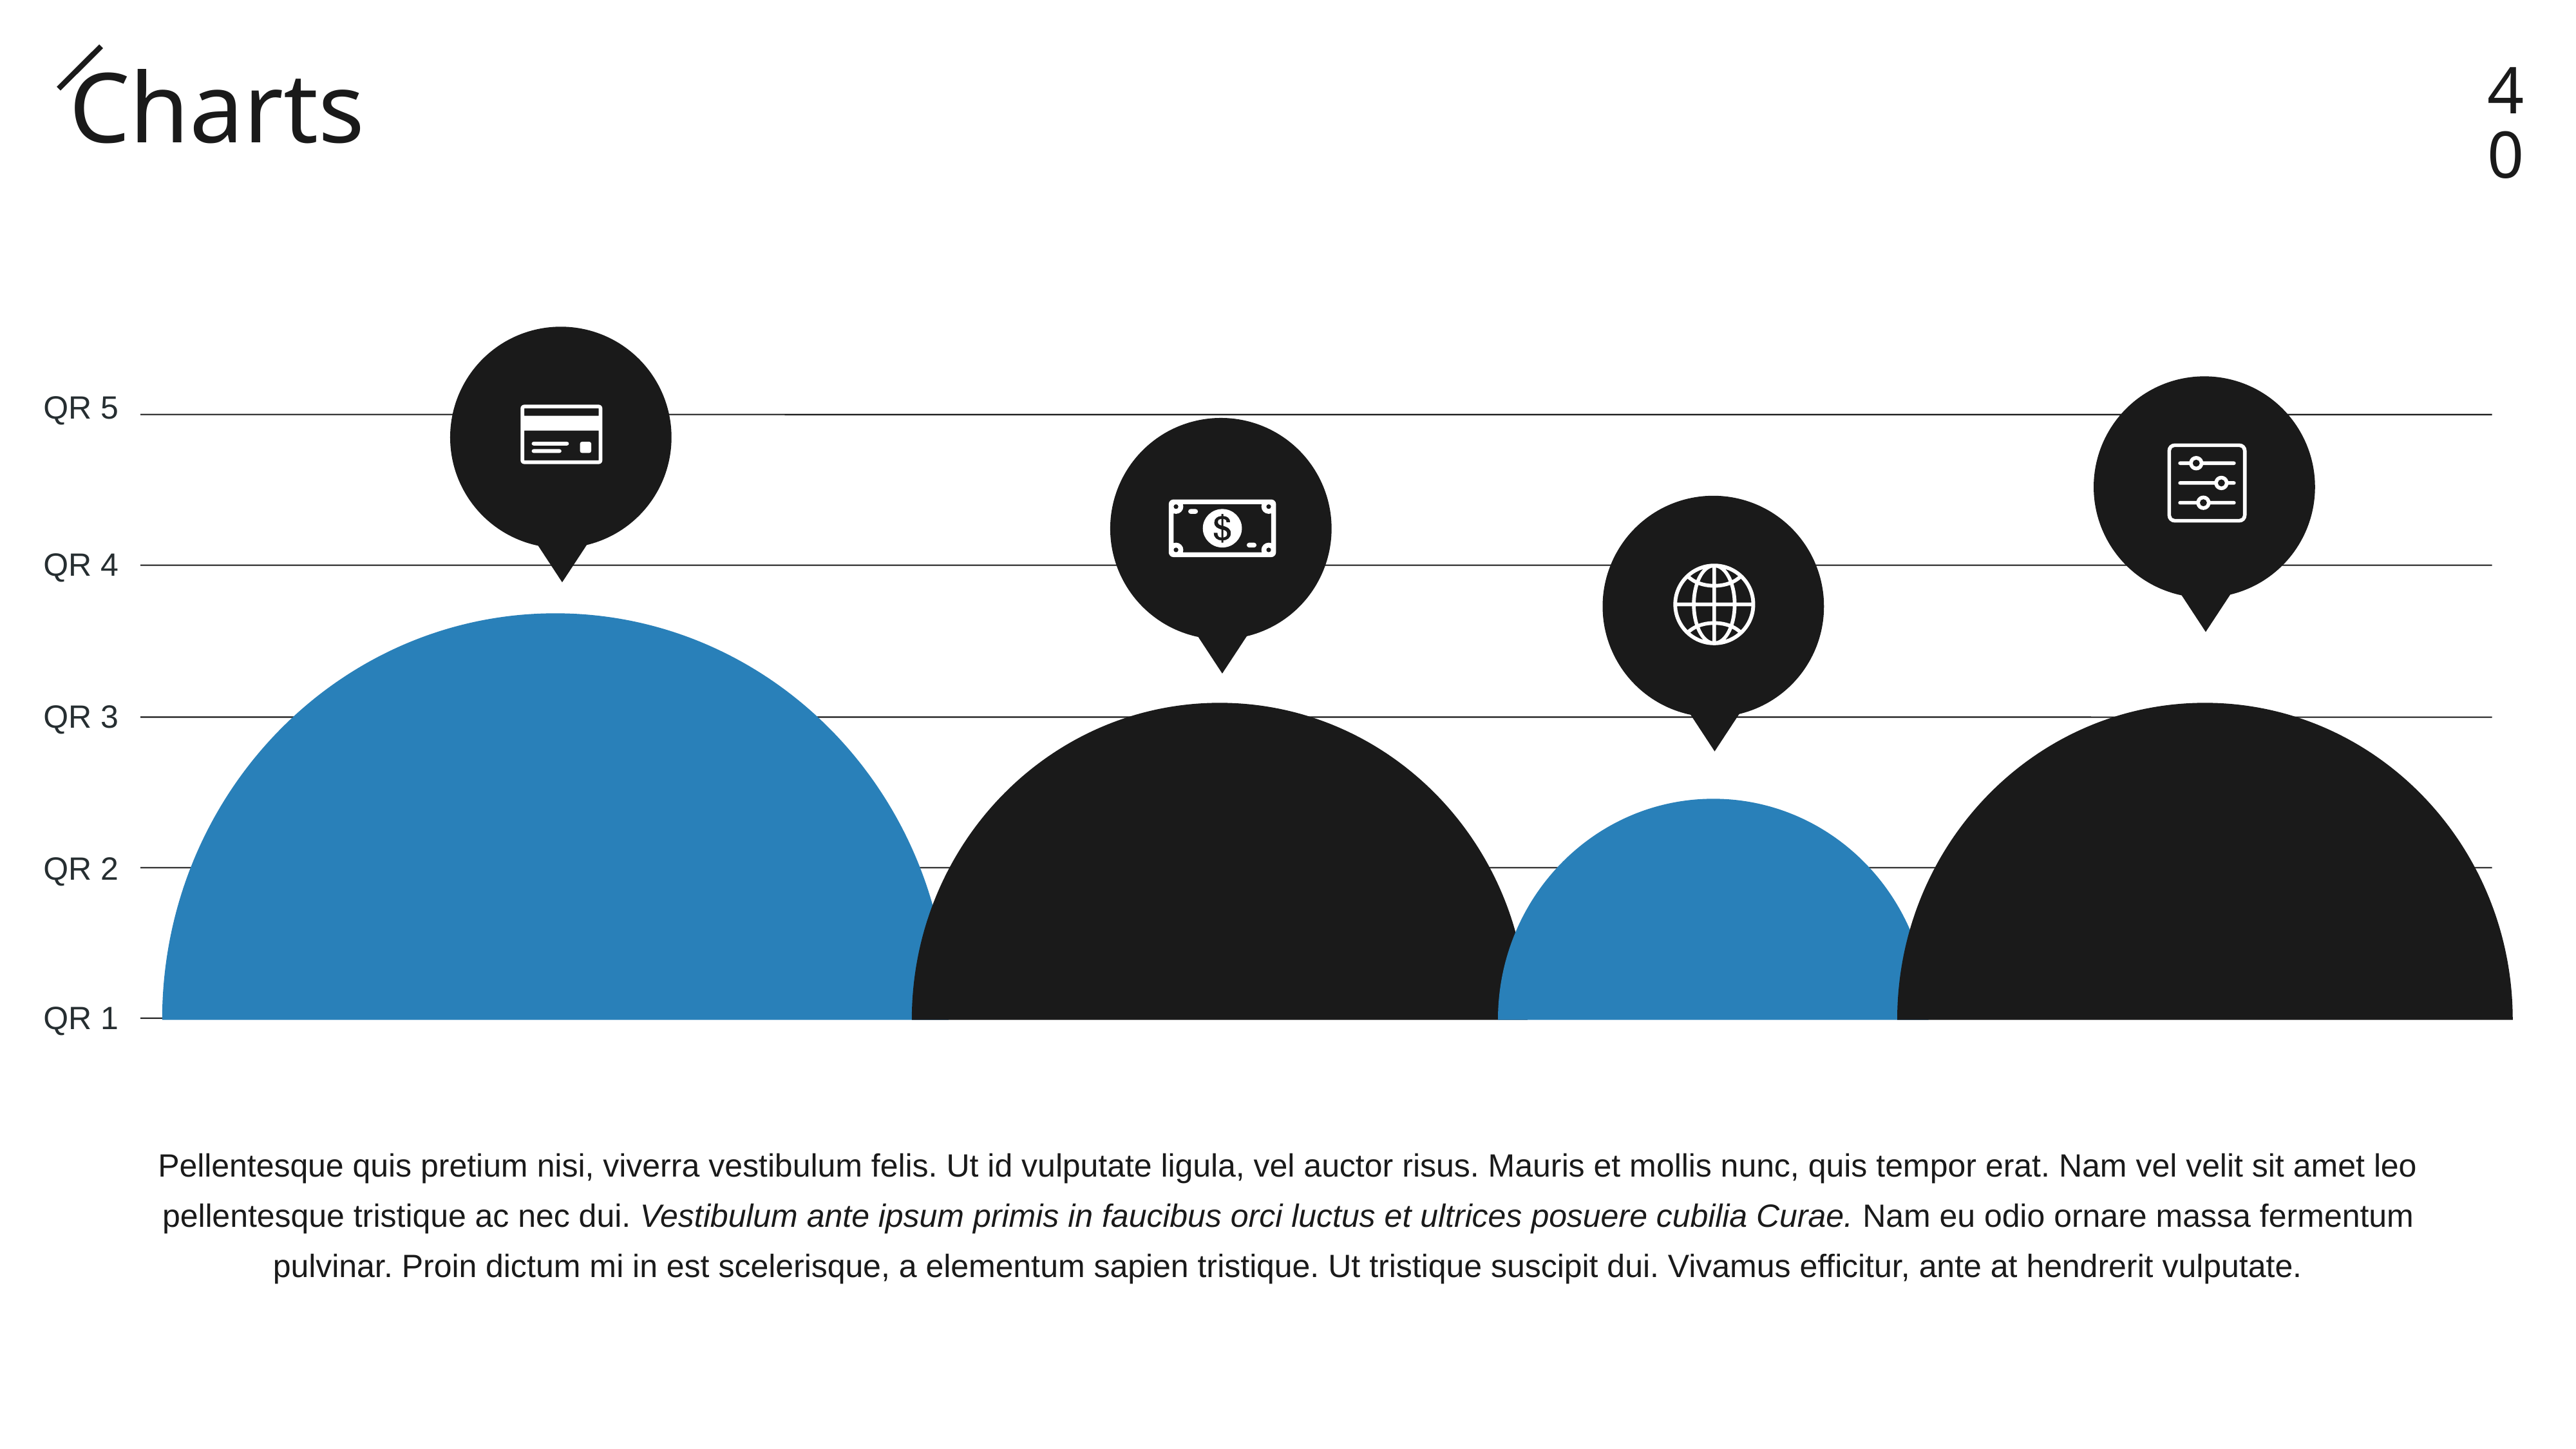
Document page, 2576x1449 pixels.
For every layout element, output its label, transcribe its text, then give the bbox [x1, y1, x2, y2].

text_box Charts [69, 46, 365, 162]
text_box [162, 613, 933, 1020]
text_box QR 1 [42, 998, 119, 1040]
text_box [450, 326, 672, 583]
slide_number 40 [2477, 44, 2535, 122]
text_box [1110, 417, 1332, 674]
text_box QR 4 [24, 543, 119, 588]
text_box Pellentesque quis pretium nisi, viverra vestibulum felis. Ut id vulputate ligula, vel auctor risus. Mauris et mollis nunc, quis tempor erat. Nam vel velit sit amet leo pellentesque tristique ac nec dui. Vestibulum ante ipsum primis in faucibus orci luctus et ultrices posuere cubilia Curae. Nam eu odio ornare massa fermentum pulvinar. Proin dictum mi in est scelerisque, a elementum sapien tristique. Ut tristique suscipit dui. Vivamus efficitur, ante at hendrerit vulputate. [103, 1133, 2473, 1285]
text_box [1602, 495, 1824, 752]
text_box [1498, 799, 1910, 1020]
text_box QR 5 [32, 390, 119, 427]
text_box QR 3 [24, 694, 119, 741]
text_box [2093, 376, 2316, 632]
text_box [1897, 703, 2513, 1020]
text_box QR 2 [24, 846, 119, 894]
text_box [911, 703, 1515, 1020]
